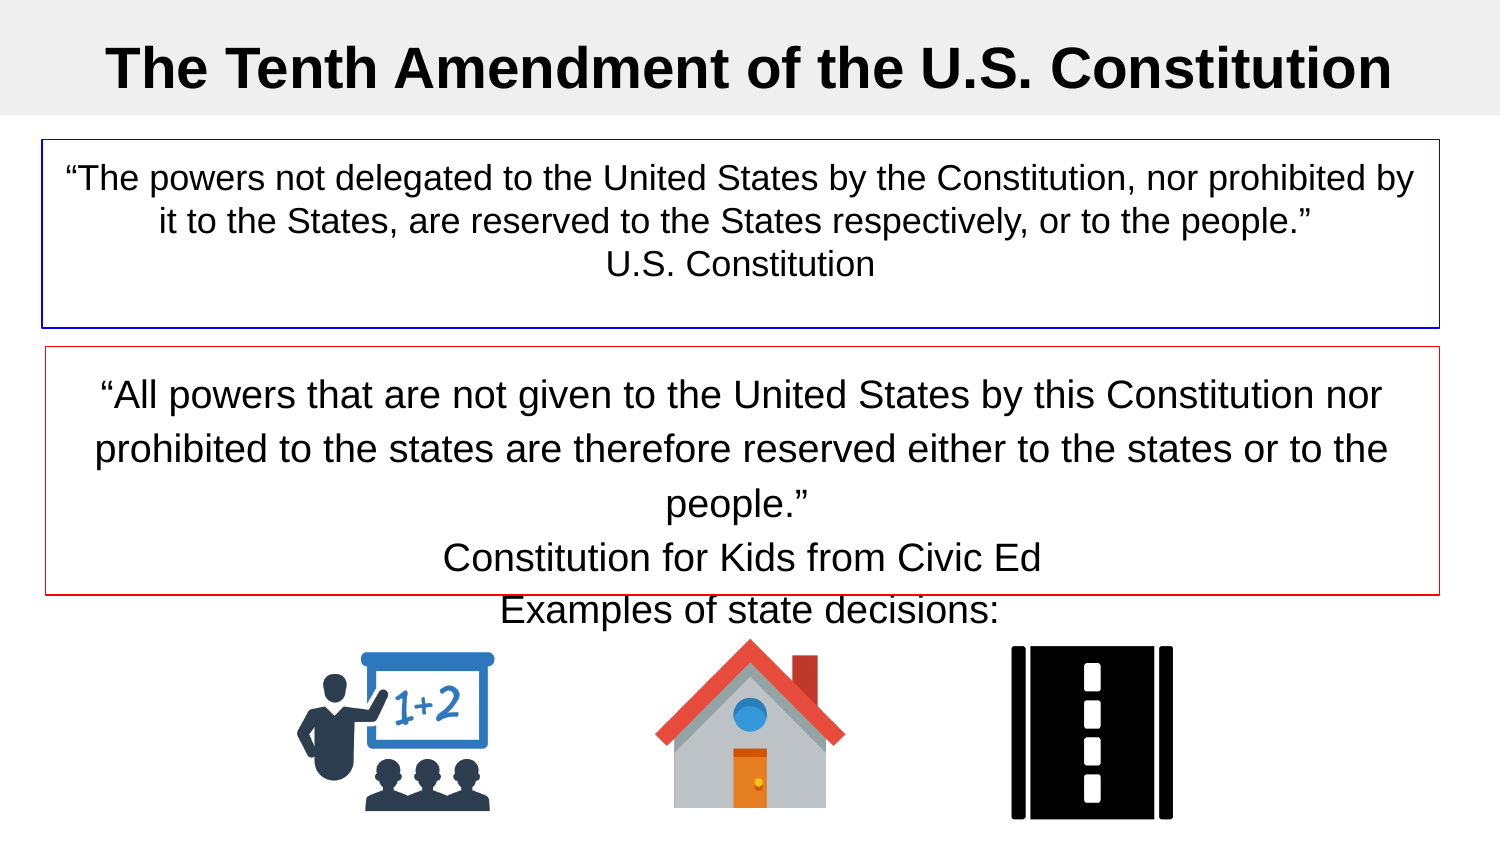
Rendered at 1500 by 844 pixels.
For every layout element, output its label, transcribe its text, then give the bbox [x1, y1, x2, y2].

text_box “All powers that are not given to the United States by this Constitution nor prohibited to the states are therefore reserved either to the states or to the people.” Constitution for Kids from Civic Ed [45, 346, 1440, 595]
picture [1003, 636, 1187, 827]
picture [648, 630, 851, 833]
title The Tenth Amendment of the U.S. Constitution [0, 0, 1500, 116]
subtitle “The powers not delegated to the United States by the Constitution, nor prohibited by it to the States, are reserved to the States respectively, or to the people.” U.S. Constitution [41, 139, 1440, 329]
text_box Examples of state decisions: [466, 595, 1034, 647]
picture [294, 630, 497, 833]
